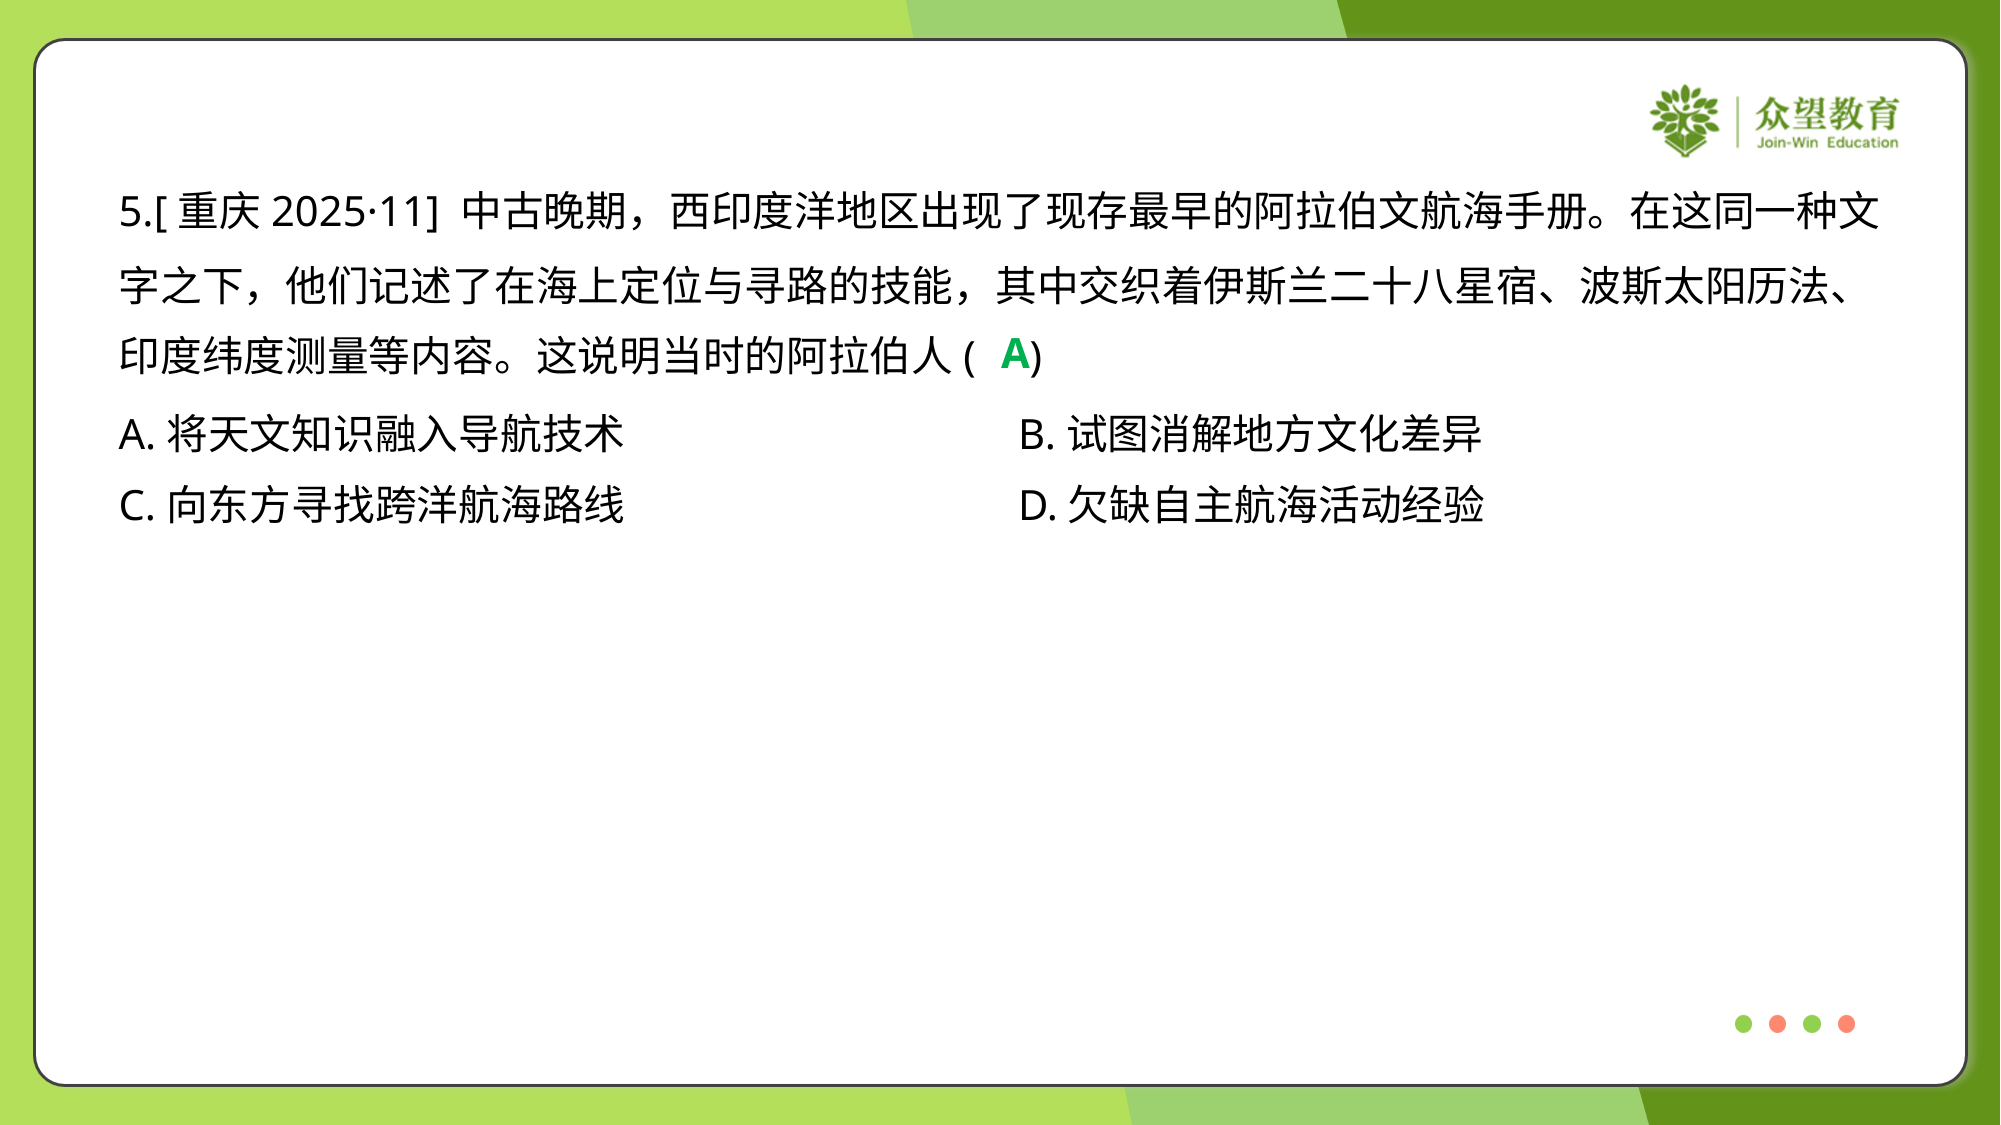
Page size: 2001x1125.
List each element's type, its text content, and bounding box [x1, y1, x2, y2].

picture [0, 0, 2000, 1125]
text_box A [984, 306, 1047, 371]
text_box 5.[重庆2025·11] 中古晚期，西印度洋地区出现了现存最早的阿拉伯文航海手册。在这同一种文 字之下，他们记述了在海上定位与寻路的技能，其中交织着伊斯兰二十八星宿、波斯太阳历法、 印度纬度测量等内容。这说明当时的阿拉伯人( ) [118, 159, 1883, 373]
text_box A.将天文知识融入导航技术 B.试图消解地方文化差异 C.向东方寻找跨洋航海路线 D.欠缺自主航海活动经验 [118, 382, 1883, 522]
